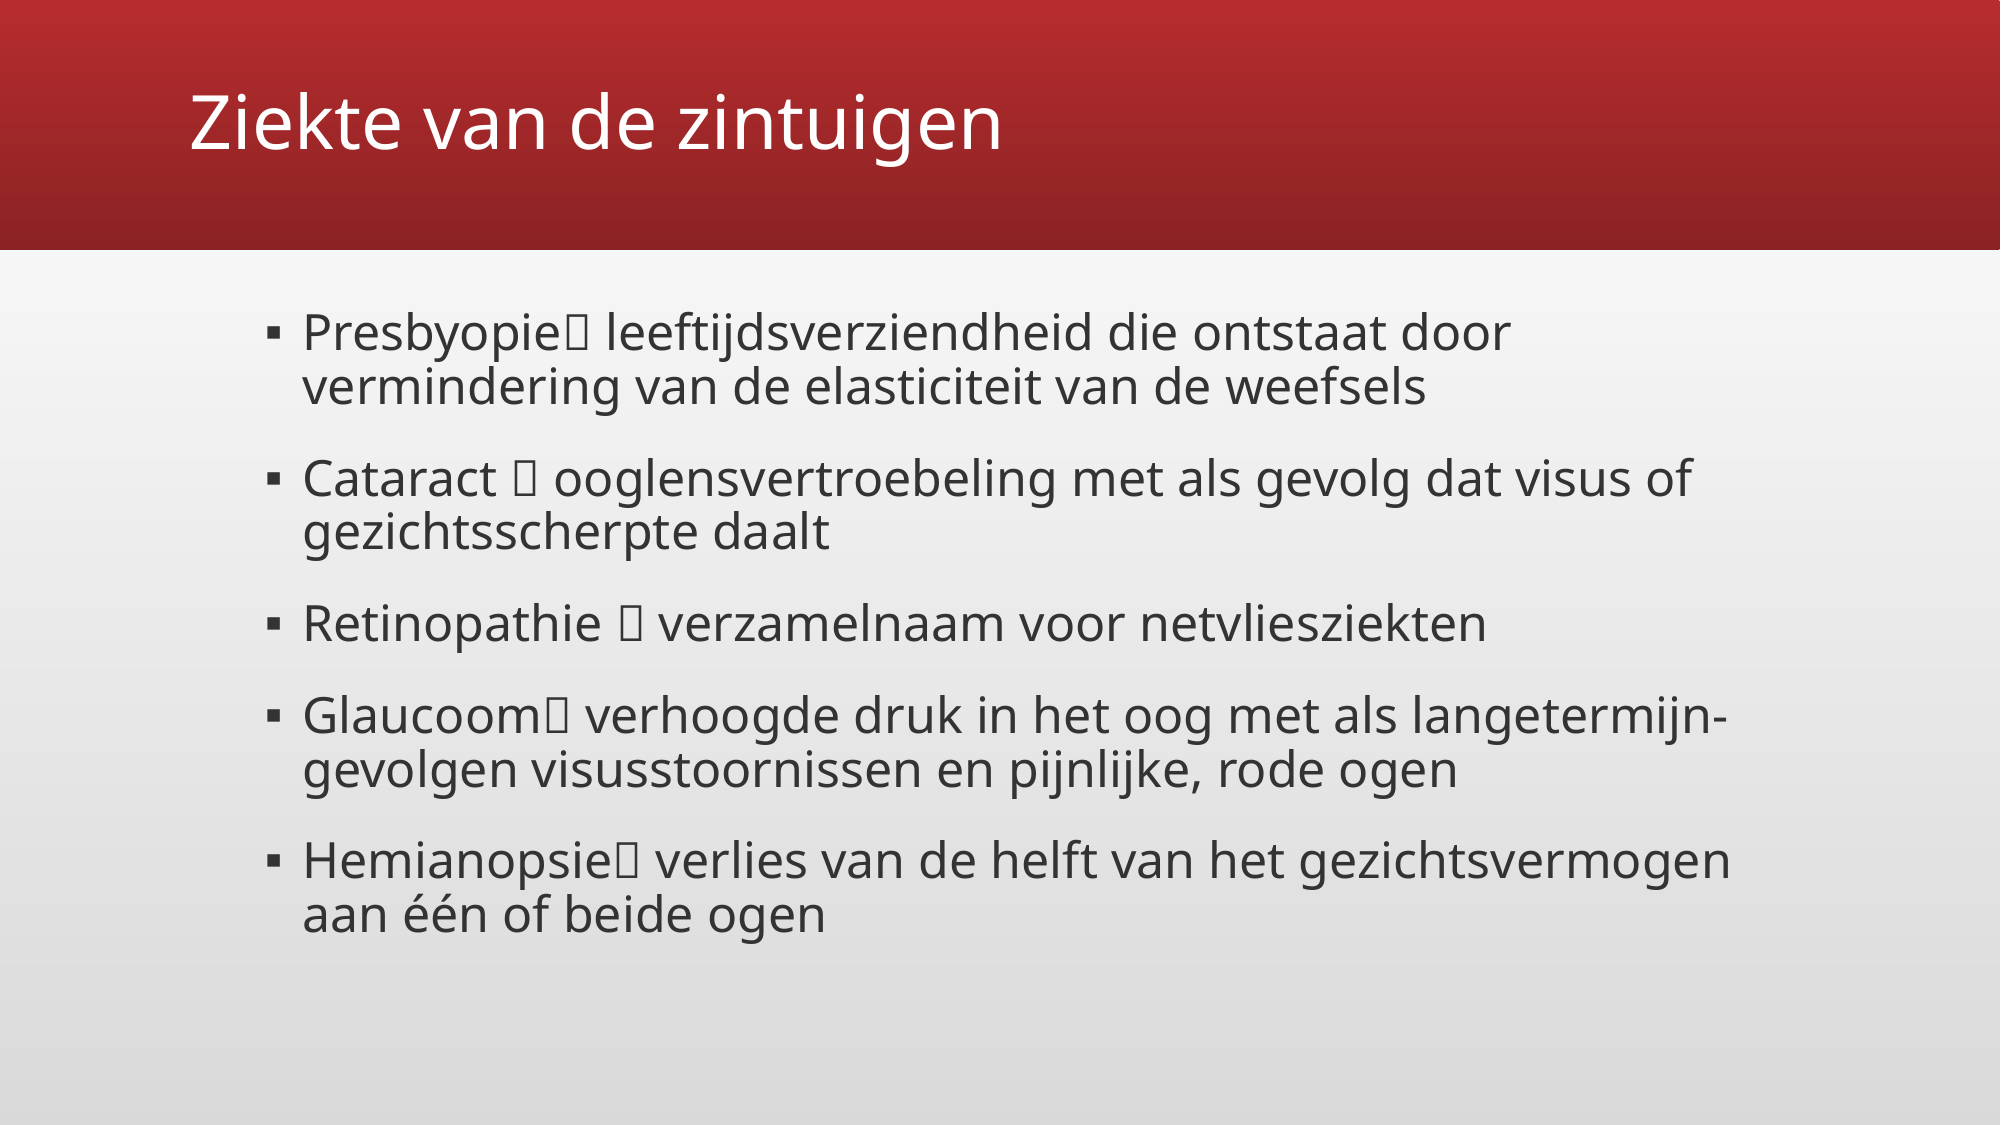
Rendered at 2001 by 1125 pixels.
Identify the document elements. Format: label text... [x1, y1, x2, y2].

title Ziekte van de zintuigen [174, 16, 1825, 234]
list Presbyopie leeftijdsverziendheid die ontstaat door vermindering van de elasticiteit van de weefsels Cataract  ooglensvertroebeling met als gevolg dat visus of gezichtsscherpte daalt Retinopathie  verzamelnaam voor netvliesziekten Glaucoom verhoogde druk in het oog met als langetermijn- gevolgen visusstoornissen en pijnlijke, rode ogen Hemianopsie verlies van de helft van het gezichtsvermogen aan één of beide ogen [249, 299, 1750, 1050]
